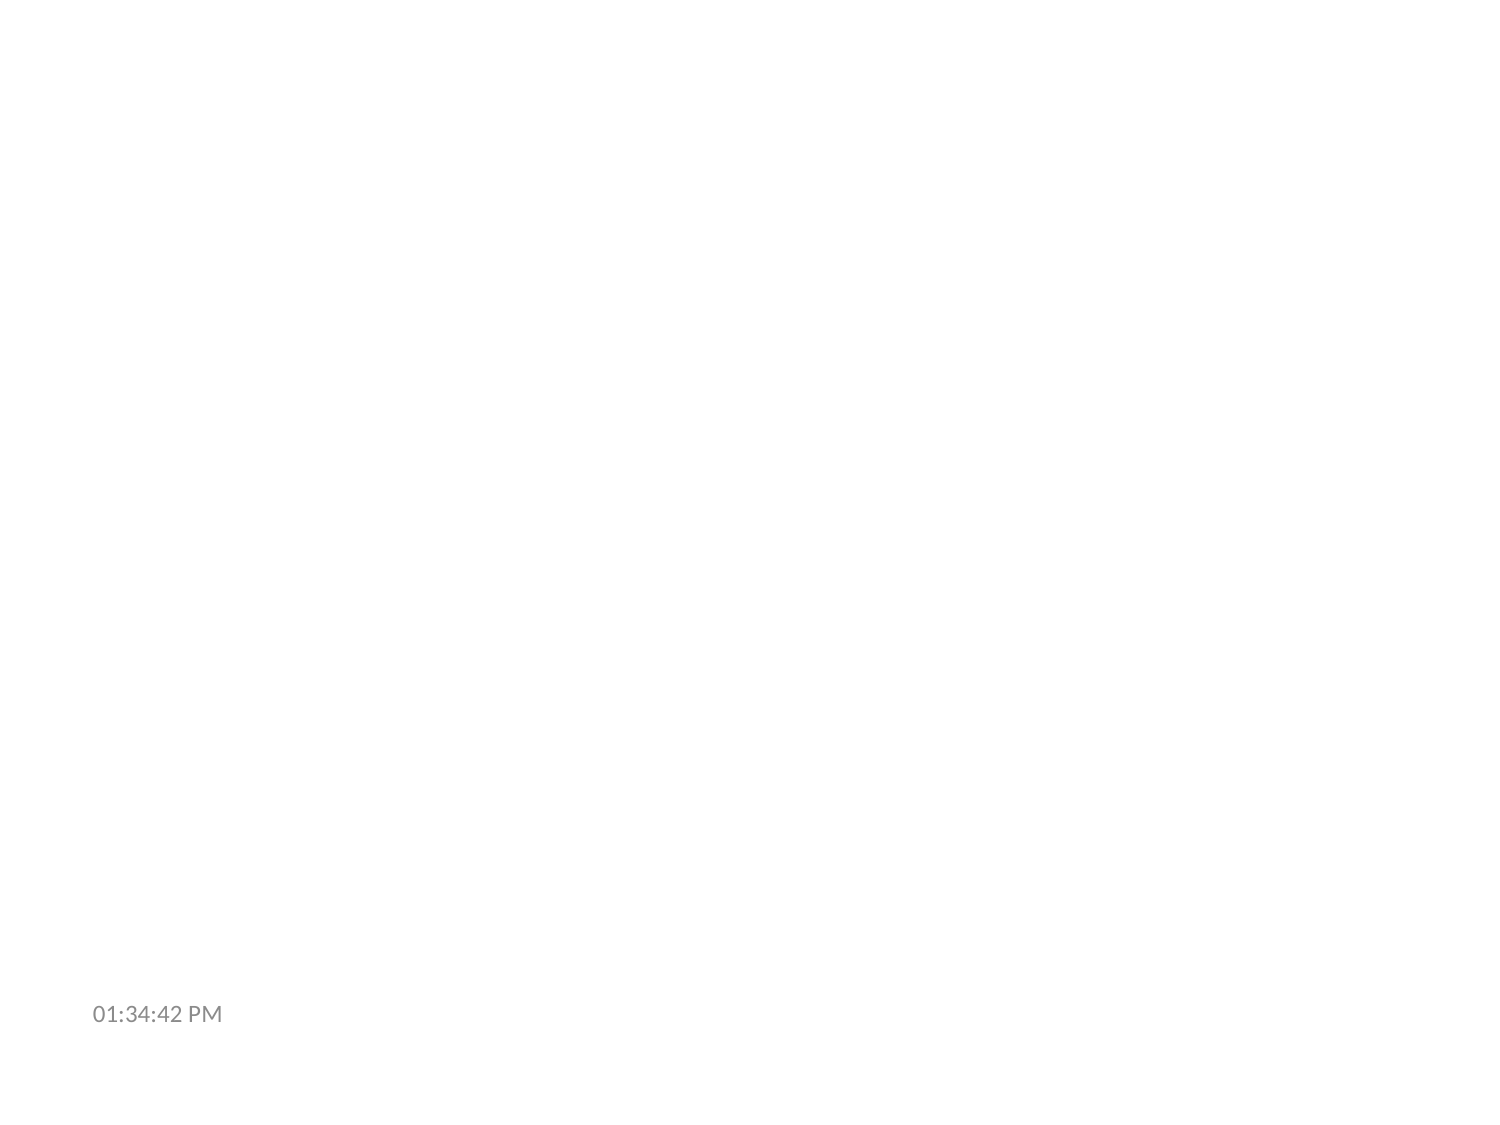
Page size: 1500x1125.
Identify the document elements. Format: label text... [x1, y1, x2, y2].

text_box 3:35:09 PM [77, 982, 428, 1043]
